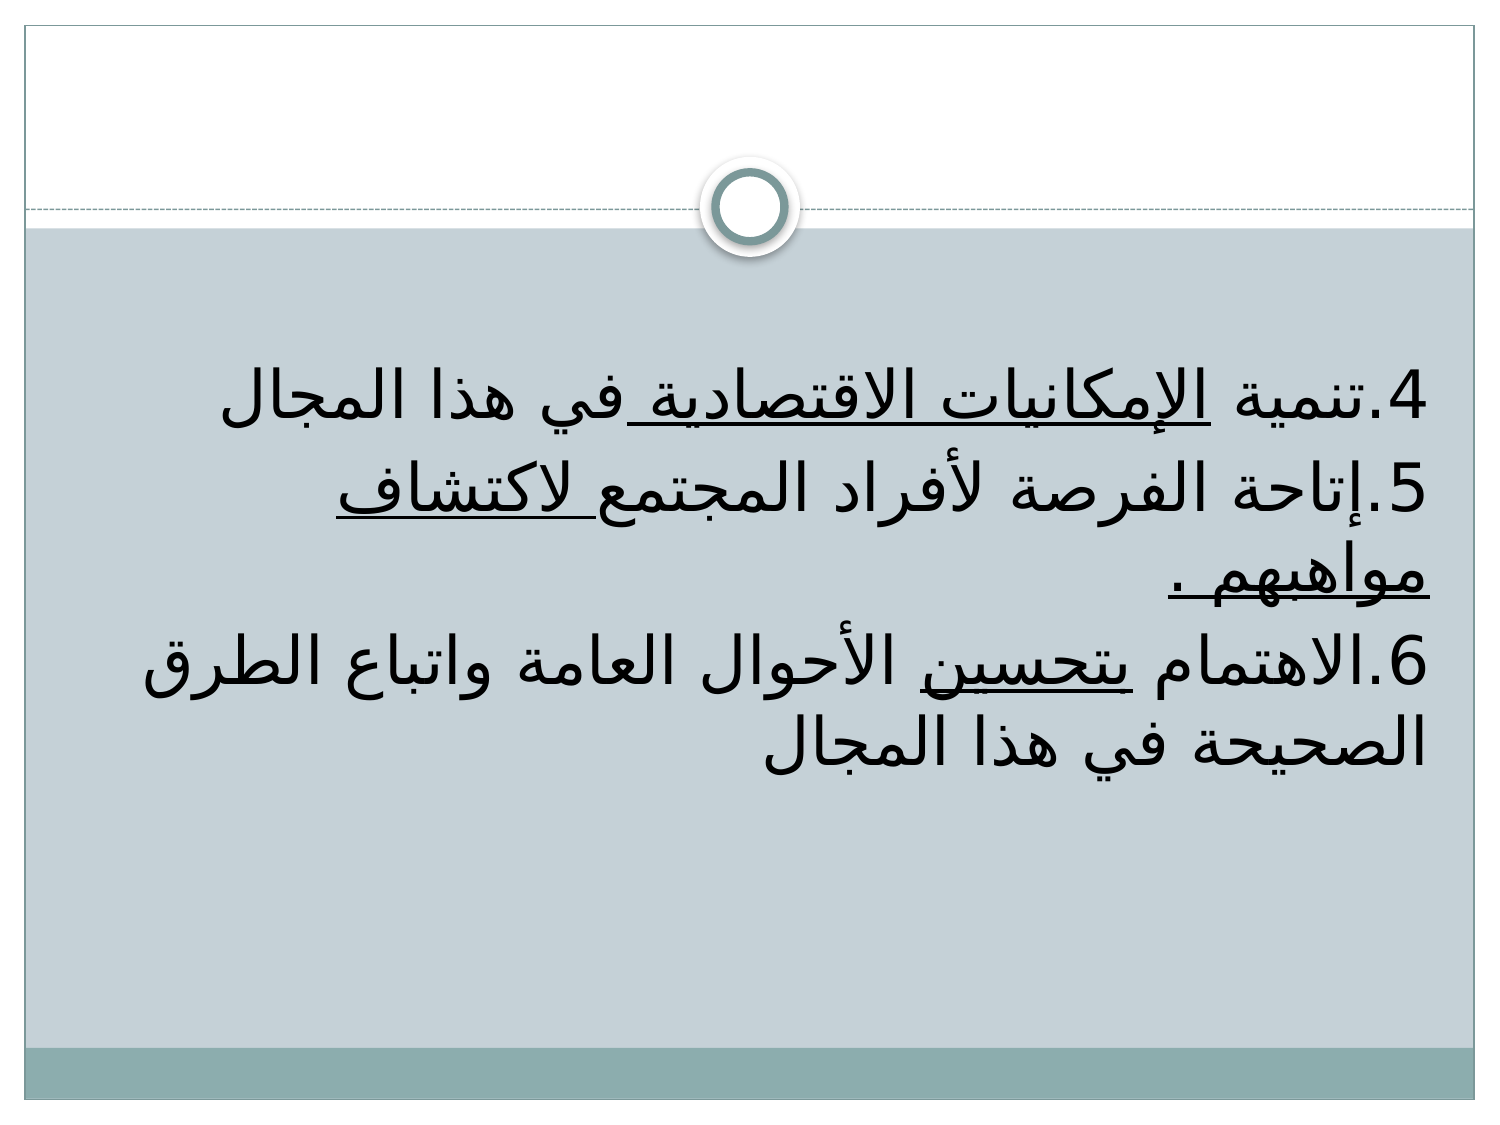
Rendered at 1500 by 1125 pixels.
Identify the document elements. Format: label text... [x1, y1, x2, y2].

list 4.تنمية الإمكانيات الاقتصادية في هذا المجال 5.إتاحة الفرصة لأفراد المجتمع لاكتشاف مواهبهم . 6.الاهتمام بتحسين الأحوال العامة واتباع الطرق الصحيحة في هذا المجال [49, 250, 1445, 1001]
